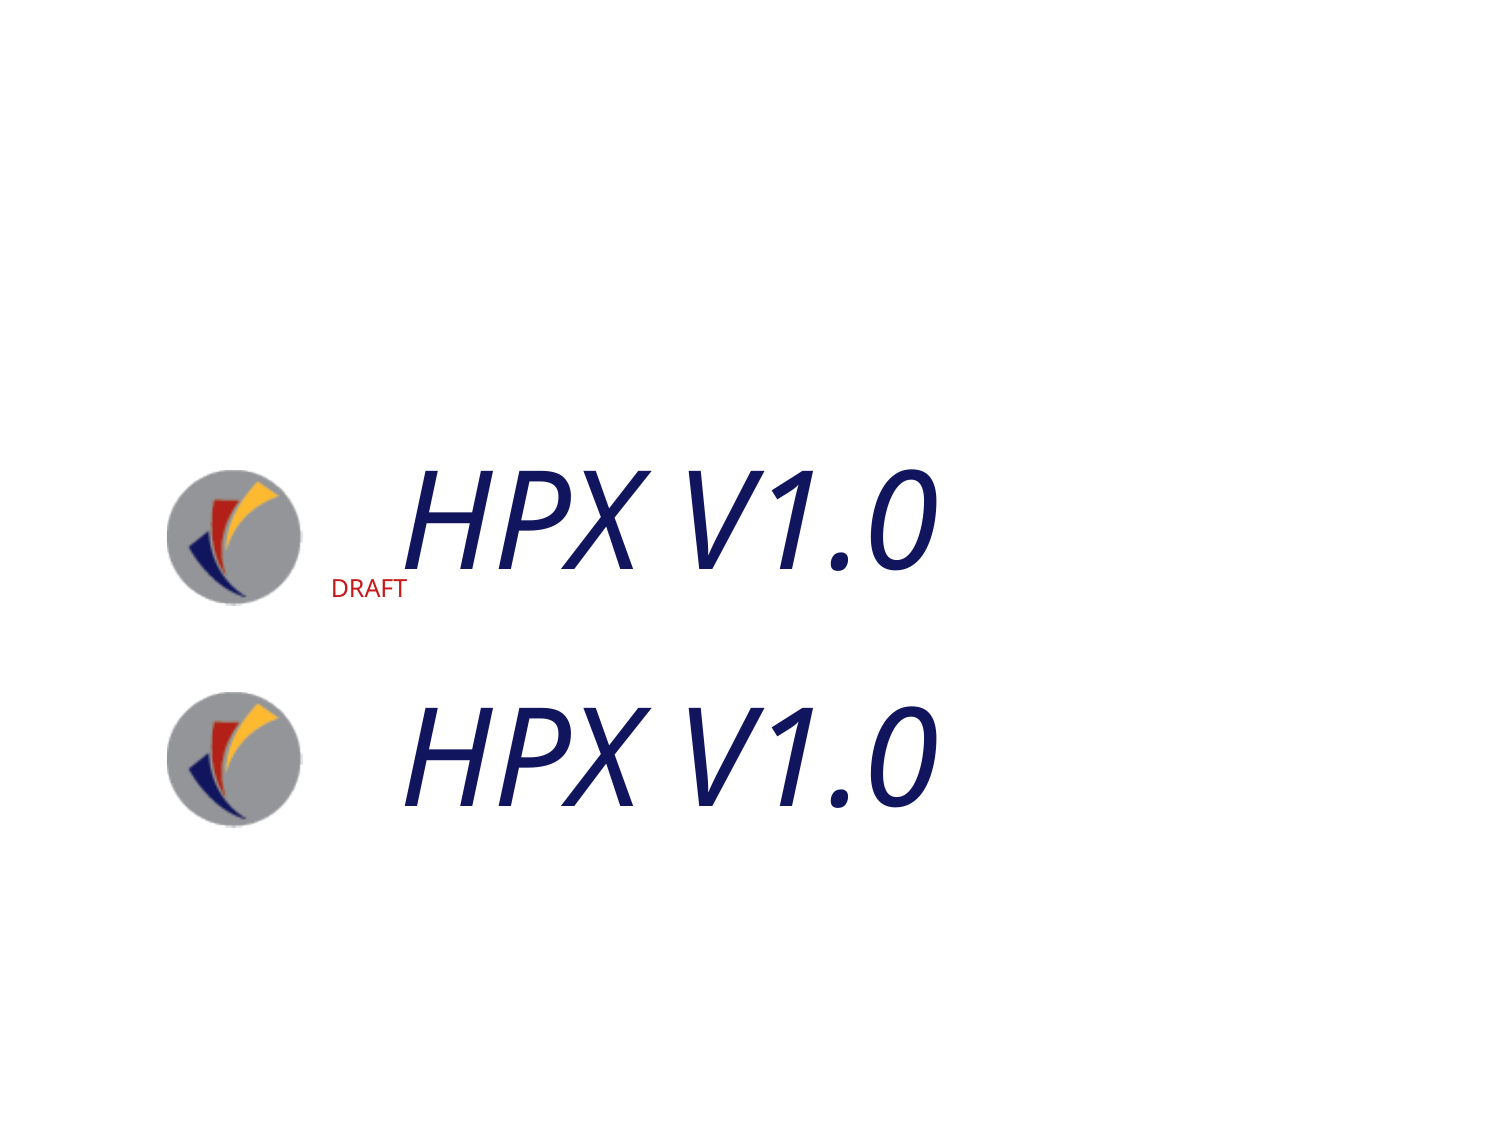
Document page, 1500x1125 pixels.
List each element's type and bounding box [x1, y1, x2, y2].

text_box [166, 661, 1038, 844]
text_box [166, 424, 1038, 615]
